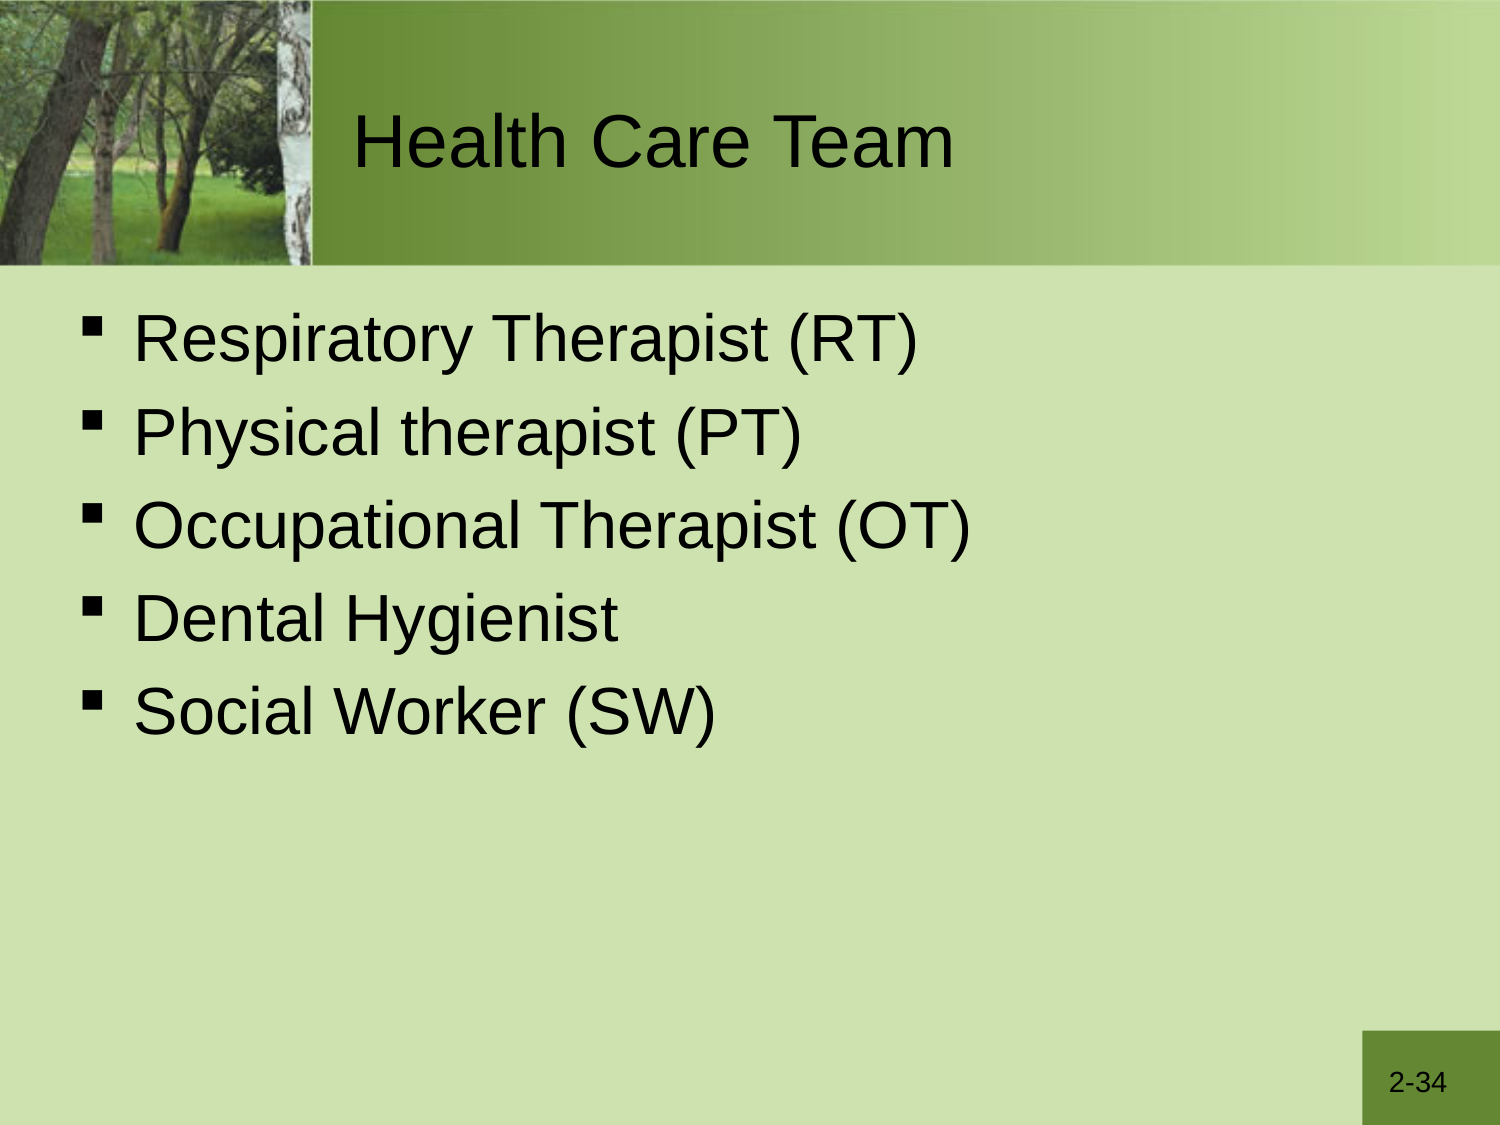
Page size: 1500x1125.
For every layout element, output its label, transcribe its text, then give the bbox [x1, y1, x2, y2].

title Health Care Team [337, 24, 1438, 250]
list Respiratory Therapist (RT) Physical therapist (PT) Occupational Therapist (OT) Dental Hygienist Social Worker (SW) [62, 287, 1375, 1000]
slide_number 2-34 [1149, 1031, 1463, 1107]
picture [0, 0, 1500, 1125]
